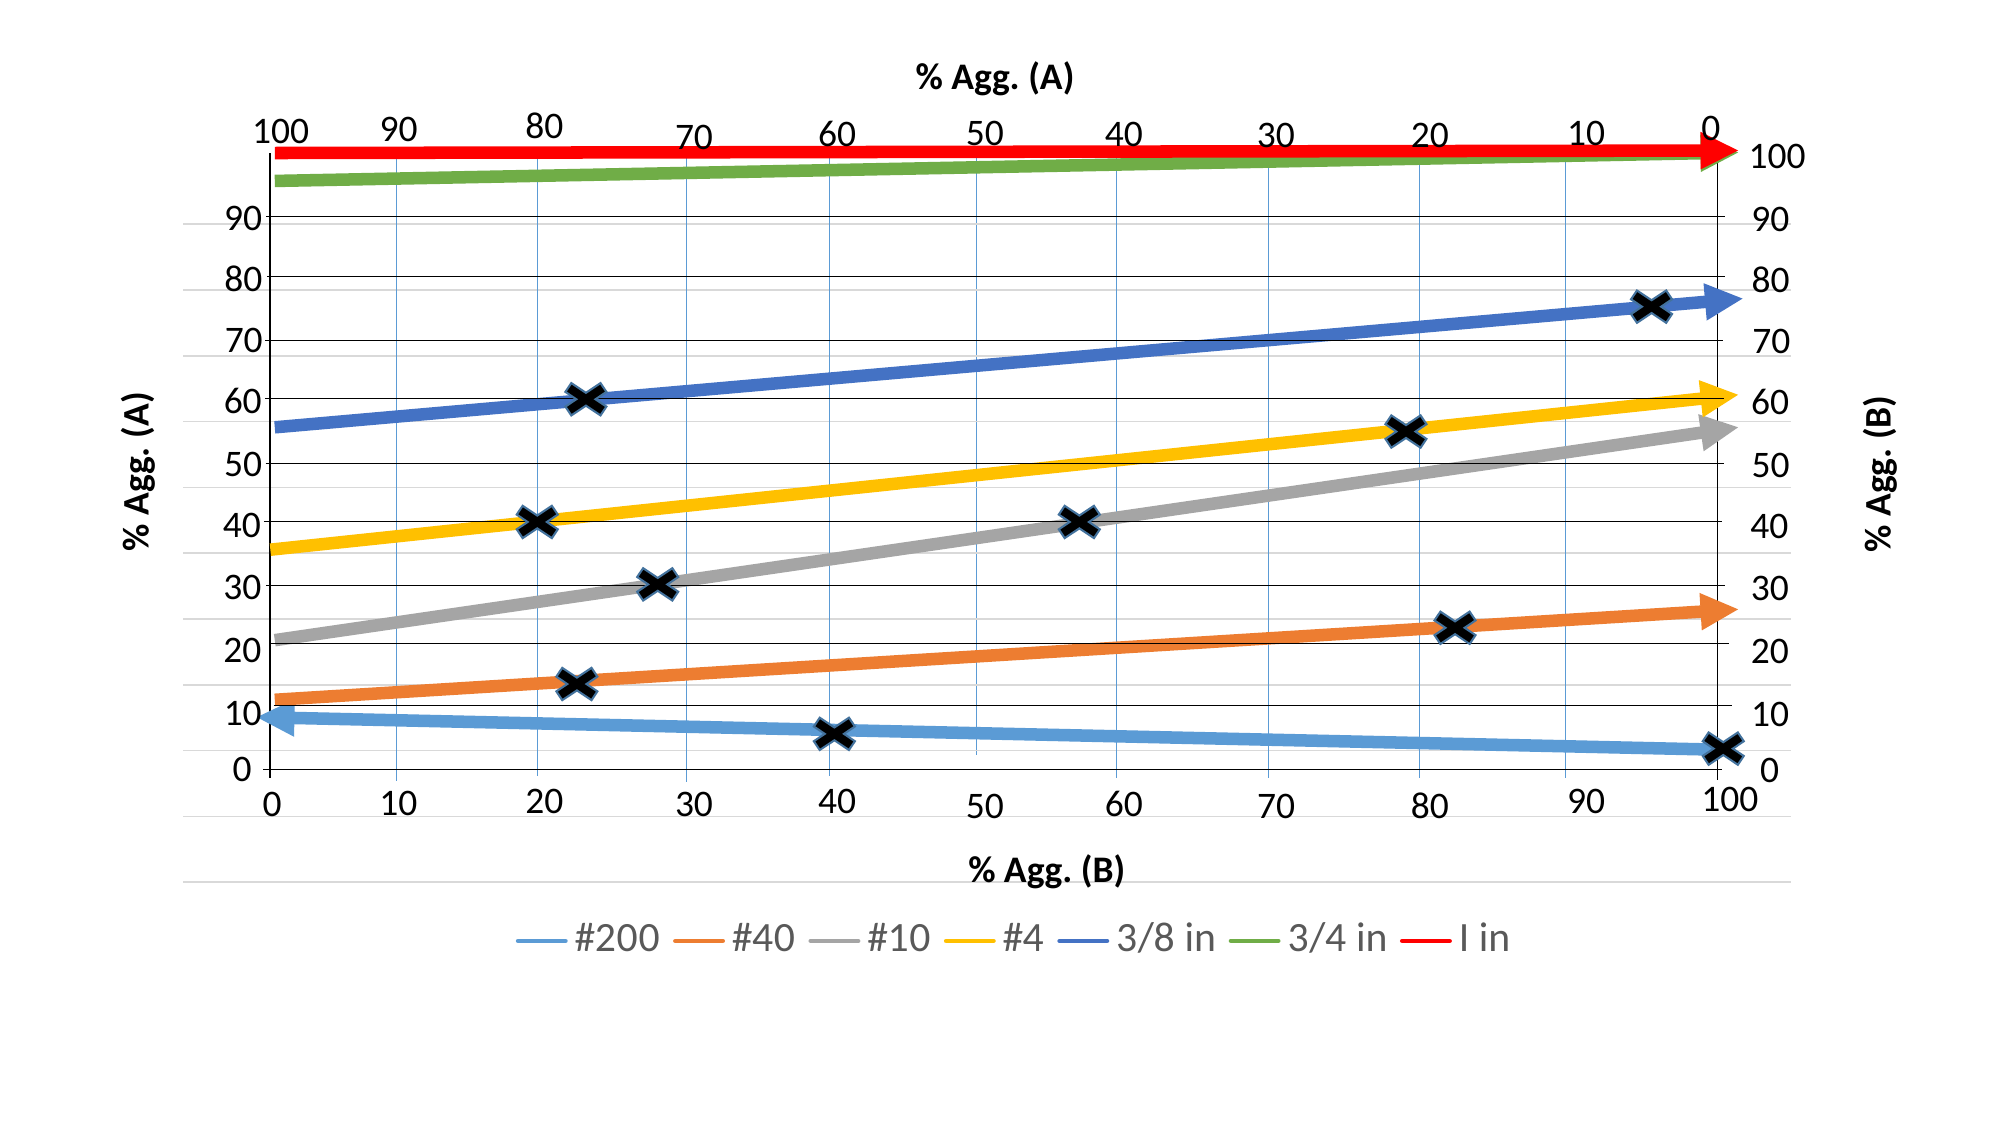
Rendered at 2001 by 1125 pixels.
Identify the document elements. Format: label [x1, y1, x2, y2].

text_box [101, 44, 1907, 977]
